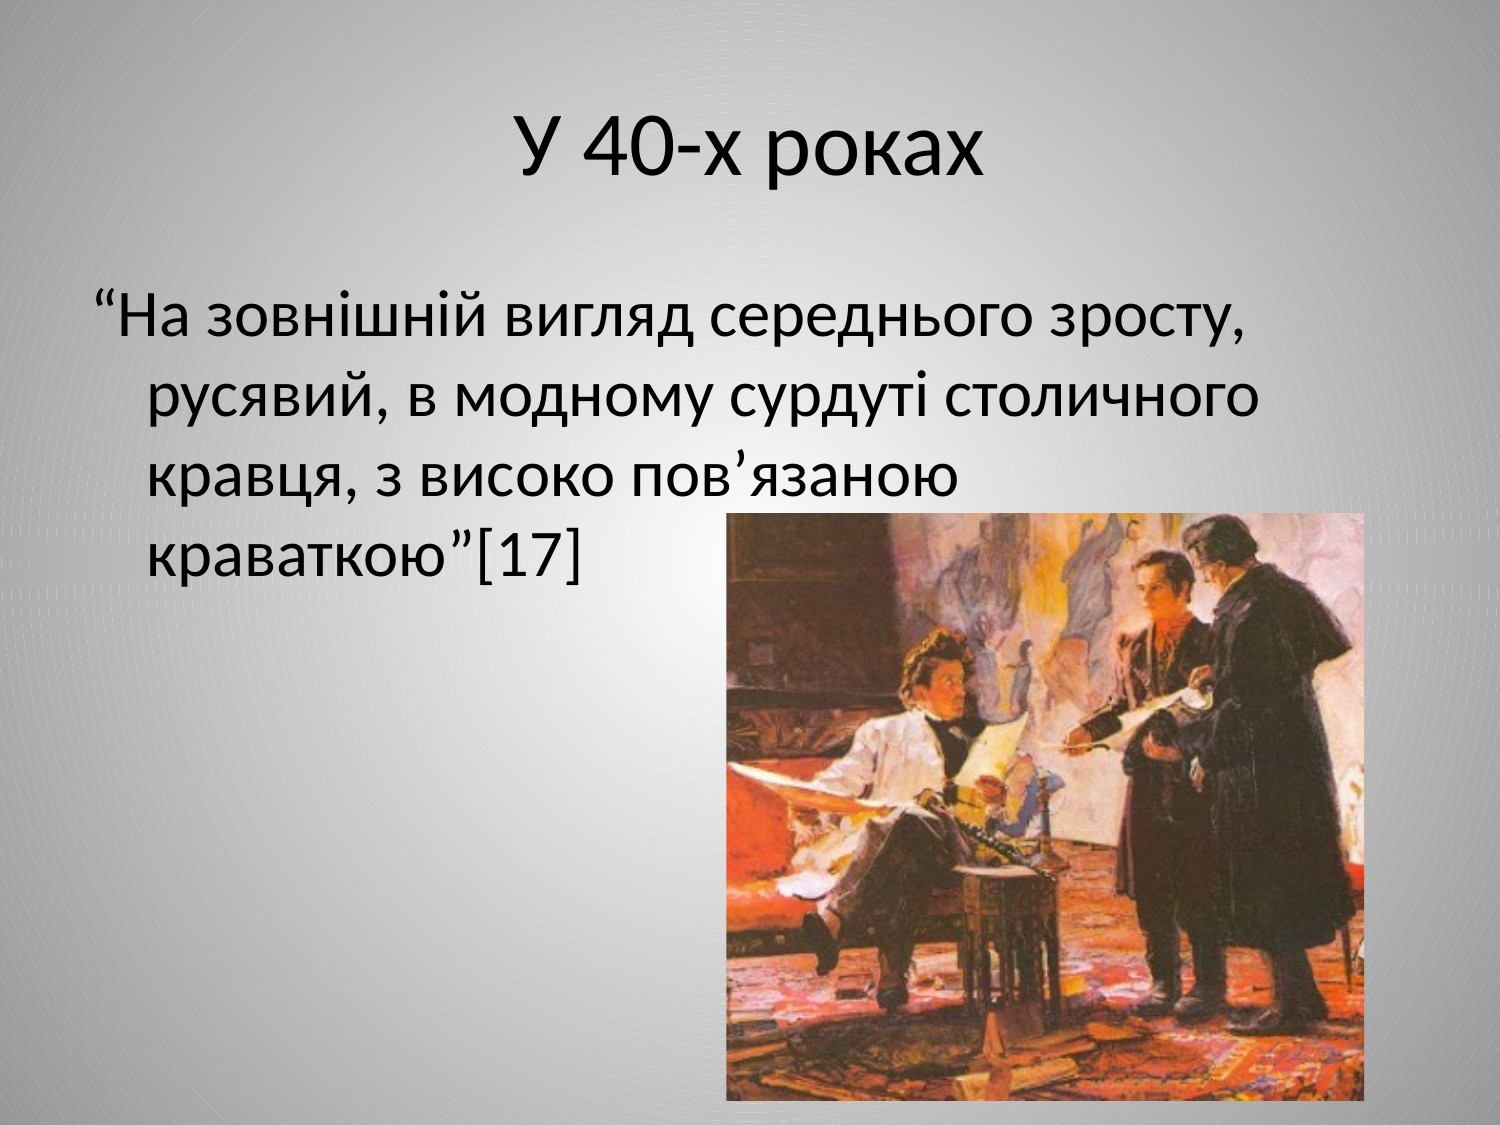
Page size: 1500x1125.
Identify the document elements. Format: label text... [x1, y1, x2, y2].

title У 40-х роках [75, 45, 1425, 233]
list “На зовнішній вигляд середнього зросту, русявий, в модному сурдуті столичного кравця, з високо пов’язаною краваткою”[17] [75, 262, 1425, 1005]
picture [726, 513, 1365, 1101]
